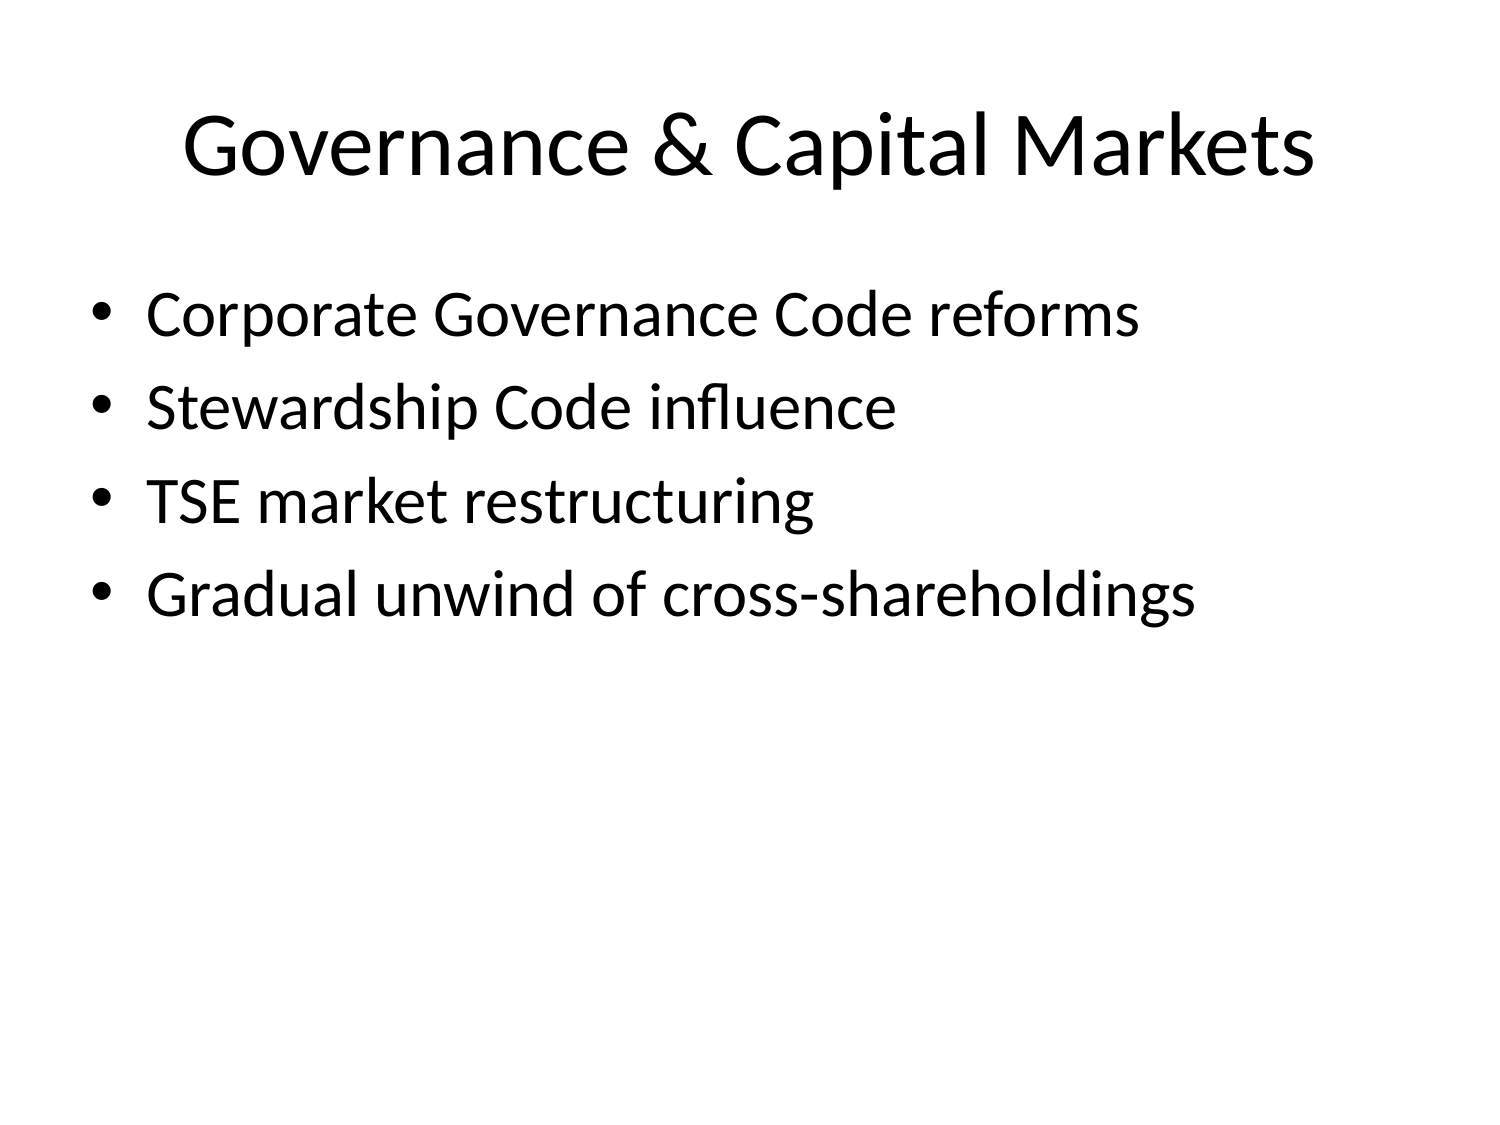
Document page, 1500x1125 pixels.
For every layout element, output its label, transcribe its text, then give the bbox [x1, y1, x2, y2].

title Governance & Capital Markets [75, 45, 1425, 233]
list Corporate Governance Code reforms Stewardship Code influence TSE market restructuring Gradual unwind of cross-shareholdings [75, 262, 1425, 1005]
